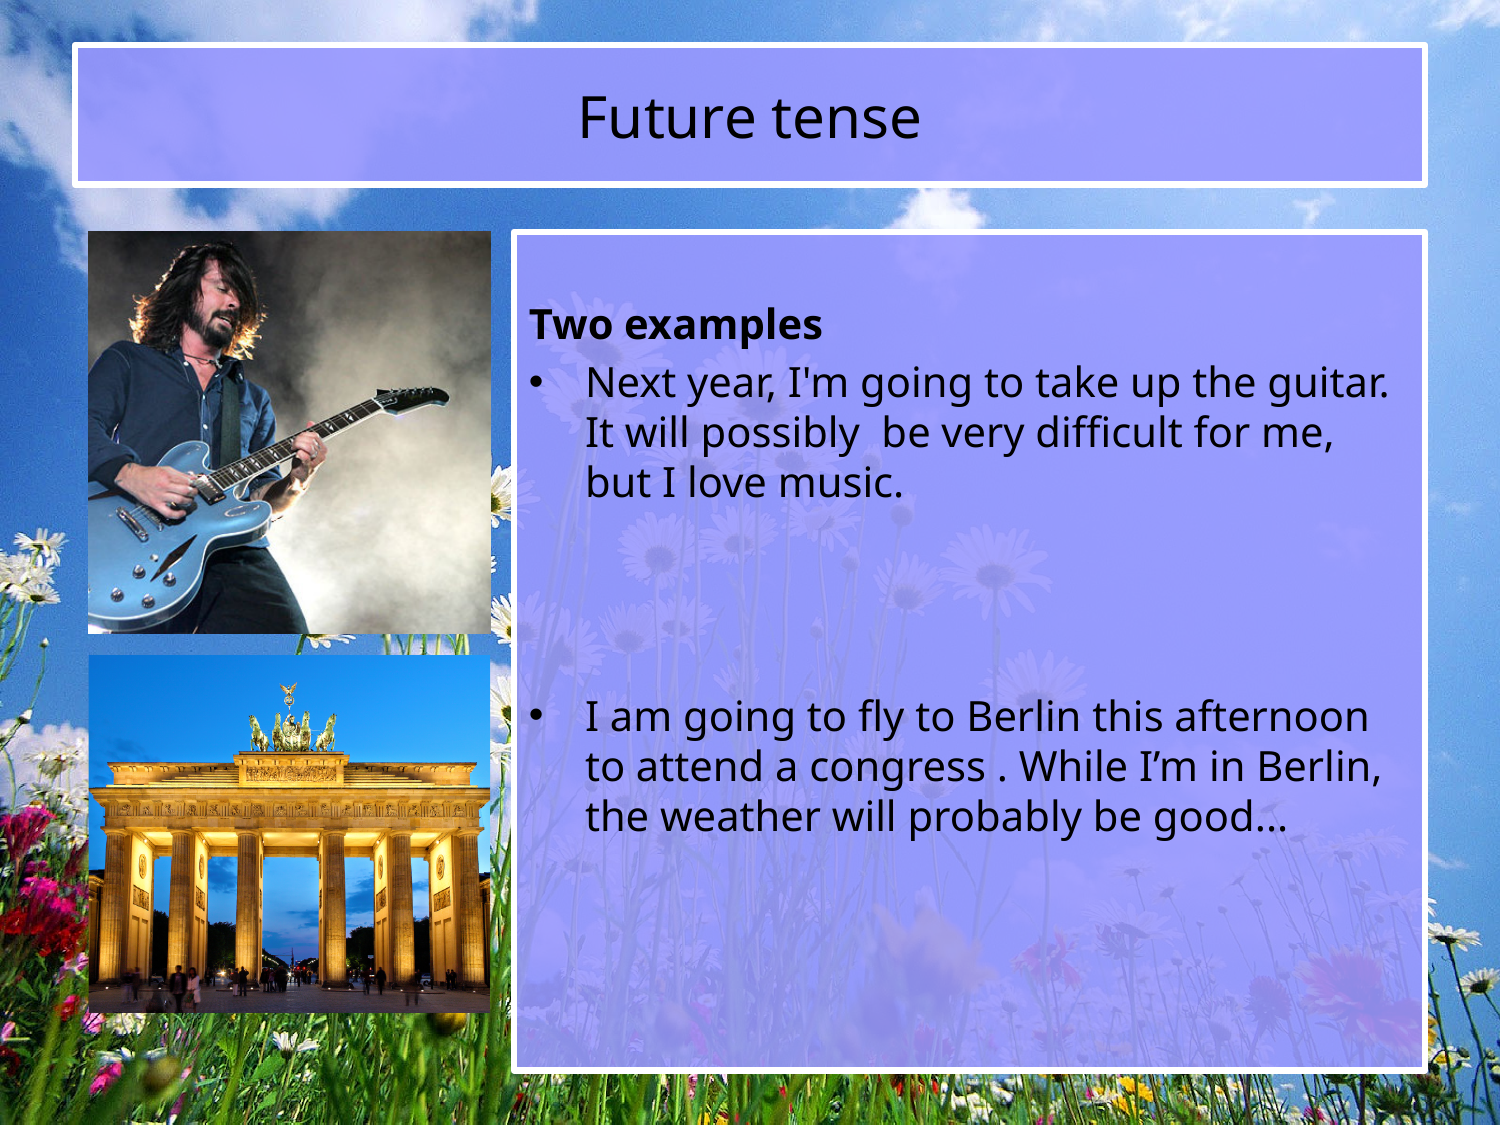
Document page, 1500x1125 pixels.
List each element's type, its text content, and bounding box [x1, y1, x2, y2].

title Future tense [72, 42, 1428, 188]
list Two examples Next year, I'm going to take up the guitar. It will possibly be very difficult for me, but I love music. I am going to fly to Berlin this afternoon to attend a congress . While I’m in Berlin, the weather will probably be good... [511, 229, 1428, 1074]
picture [0, 0, 1500, 1125]
